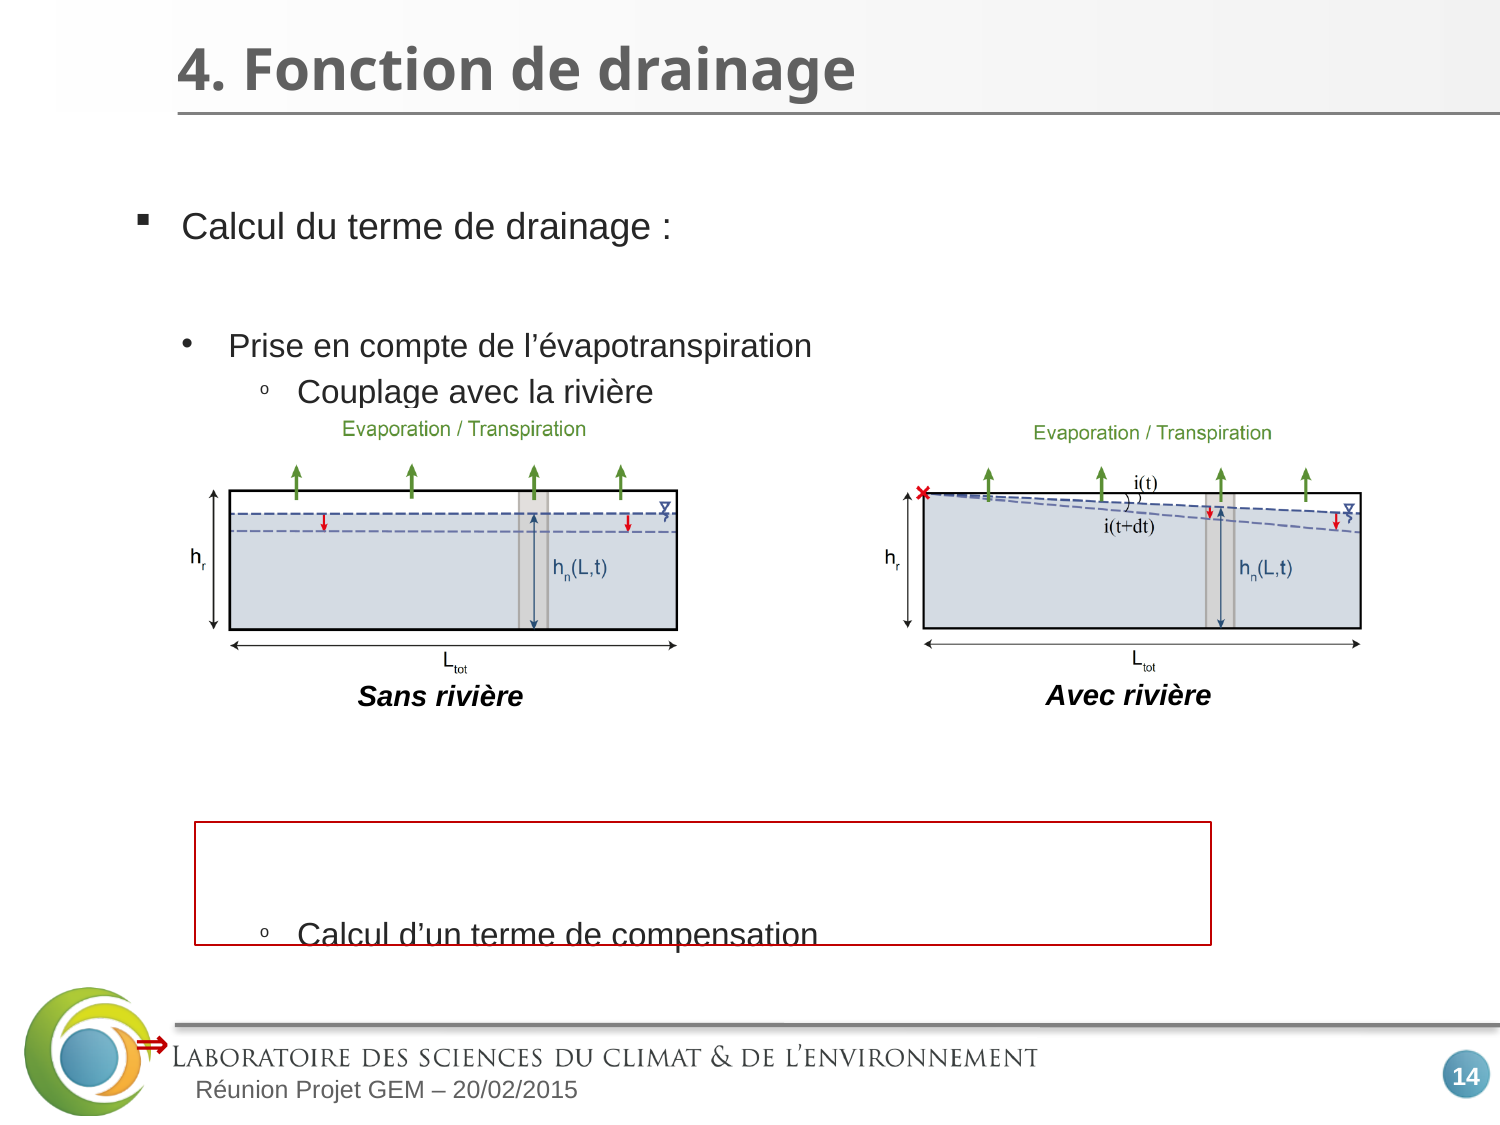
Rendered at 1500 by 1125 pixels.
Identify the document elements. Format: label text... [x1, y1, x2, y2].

picture [24, 987, 151, 1116]
picture [182, 408, 699, 681]
text_box Réunion Projet GEM – 20/02/2015 [180, 1058, 656, 1119]
picture [877, 408, 1381, 681]
text_box Avec rivière [1004, 688, 1253, 719]
text_box [193, 820, 1213, 947]
title 4. Fonction de drainage [162, 24, 1403, 85]
picture [1438, 1046, 1500, 1109]
text_box Sans rivière [316, 688, 565, 720]
